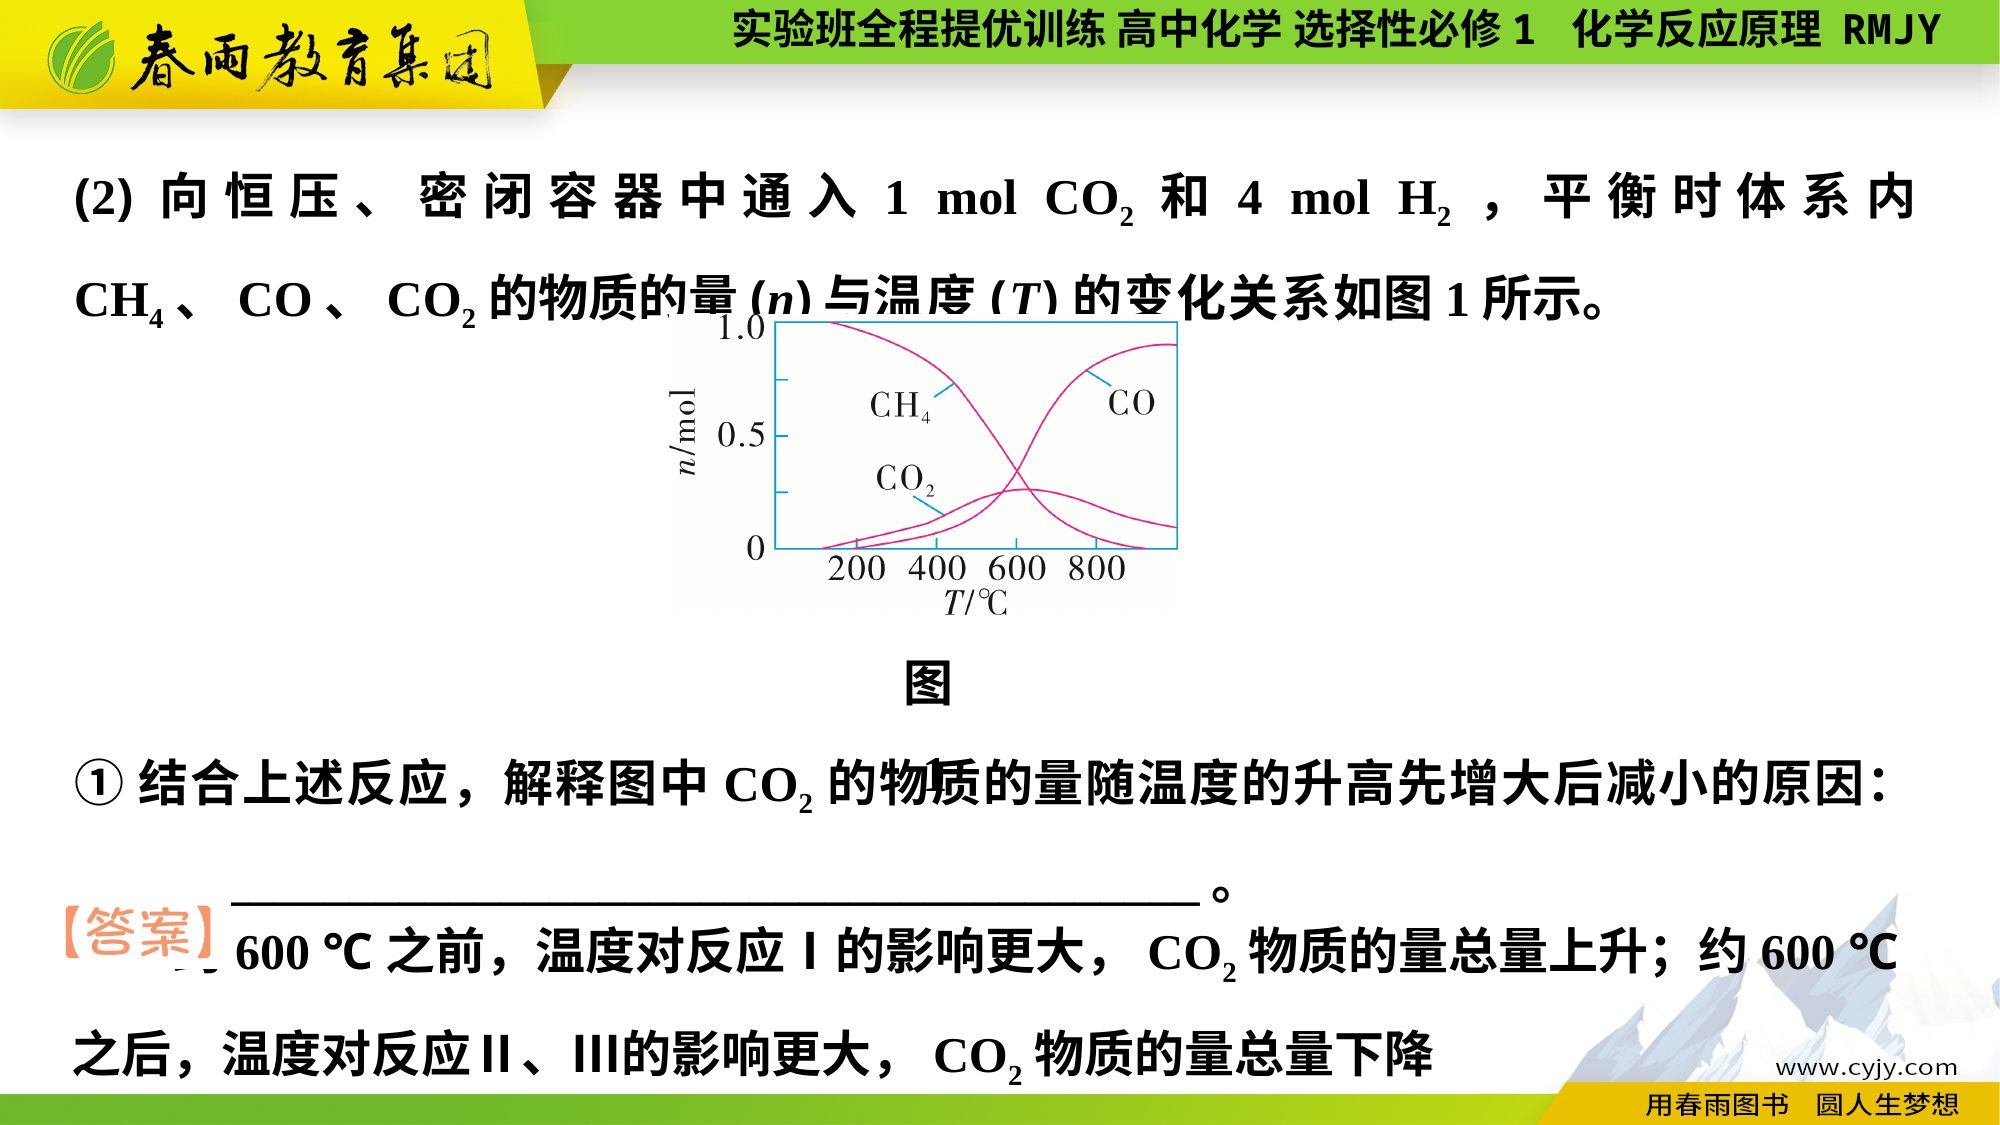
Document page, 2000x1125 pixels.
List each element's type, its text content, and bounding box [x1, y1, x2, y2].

picture [0, 0, 2000, 1125]
text_box 图1 [881, 623, 988, 810]
text_box 约600 ℃之前，温度对反应Ⅰ的影响更大，CO2物质的量总量上升；约600 ℃之后，温度对反应Ⅱ、Ⅲ的影响更大，CO2物质的量总量下降 [56, 878, 1959, 1099]
list (2)向恒压、密闭容器中通入1 mol CO2和4 mol H2，平衡时体系内CH4、CO、CO2的物质的量(n)与温度(T)的变化关系如图1所示。 ①结合上述反应，解释图中CO2的物质的量随温度的升高先增大后减小的原因：_____________________________________________。 [59, 122, 1944, 878]
